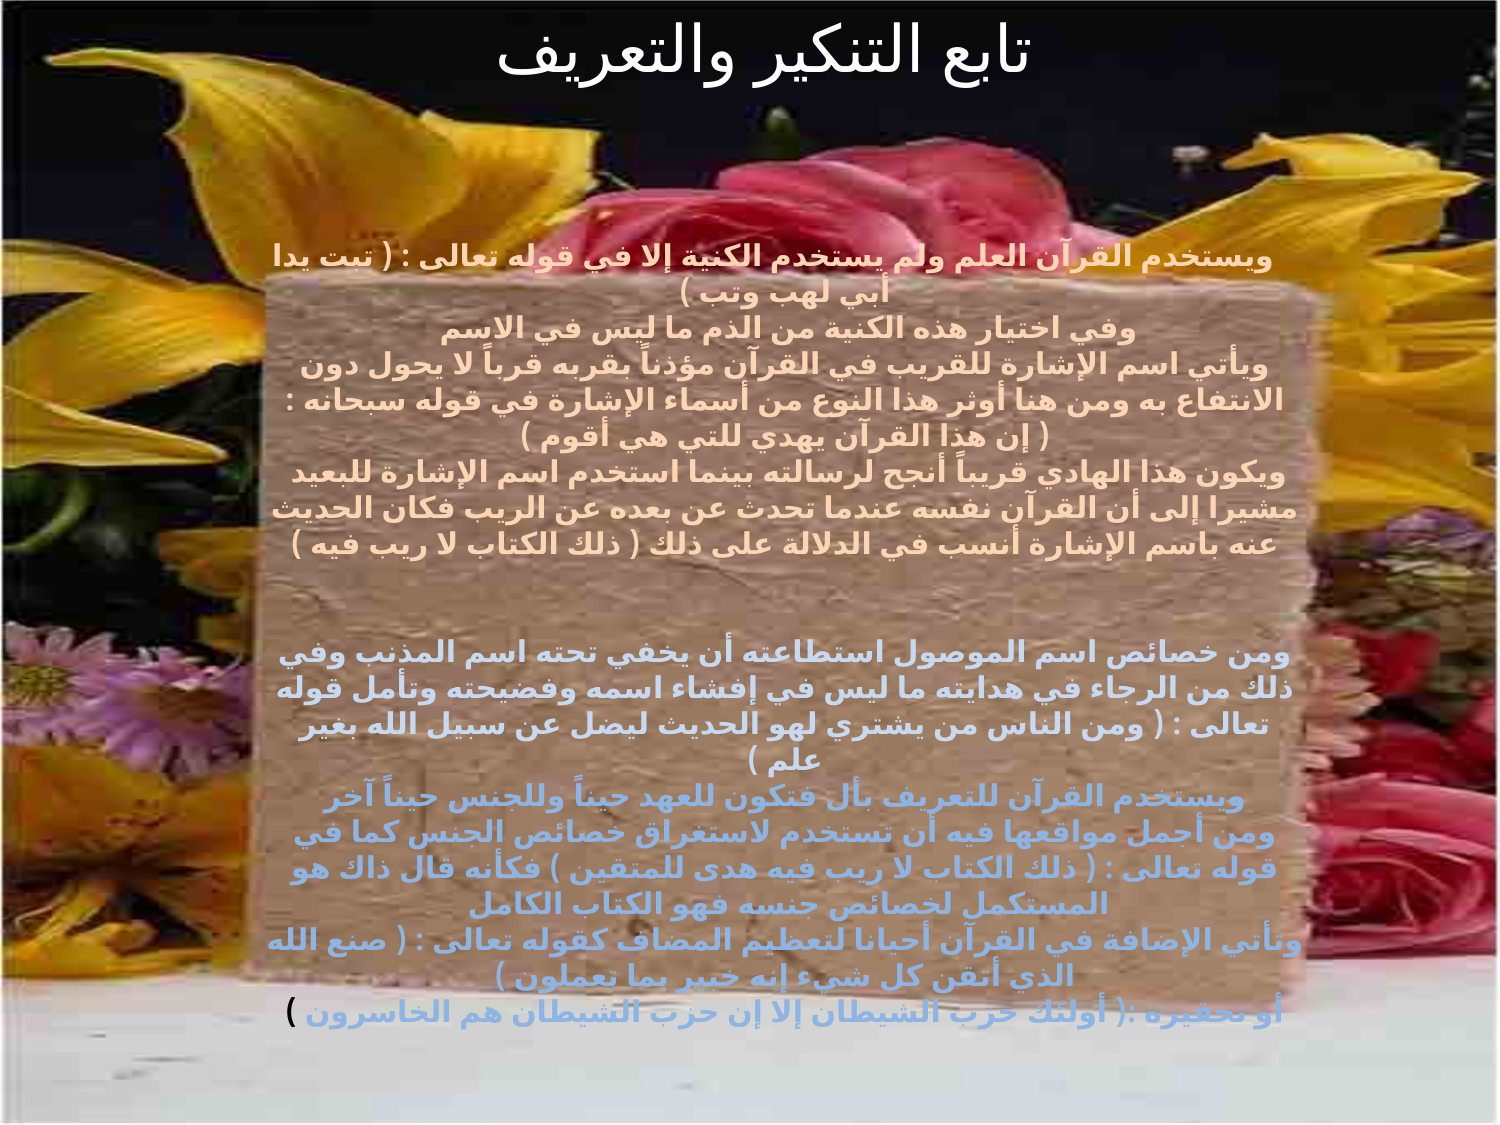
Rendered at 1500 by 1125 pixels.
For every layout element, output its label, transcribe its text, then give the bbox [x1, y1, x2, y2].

subtitle تابع التنكير والتعريف [281, 0, 1231, 94]
picture [0, 0, 1500, 1125]
title ويستخدم القرآن العلم ولم يستخدم الكنية إلا في قوله تعالى : ( تبت يدا أبي لهب وتب ) وفي اختيار هذه الكنية من الذم ما ليس في الاسم ويأتي اسم الإشارة للقريب في القرآن مؤذناً بقربه قرباً لا يحول دون الانتفاع به ومن هنا أوثر هذا النوع من أسماء الإشارة في قوله سبحانه : ( إن هذا القرآن يهدي للتي هي أقوم ) ويكون هذا الهادي قريباً أنجح لرسالته بينما استخدم اسم الإشارة للبعيد مشيرا إلى أن القرآن نفسه عندما تحدث عن بعده عن الريب فكان الحديث عنه باسم الإشارة أنسب في الدلالة على ذلك ( ذلك الكتاب لا ريب فيه ) ومن خصائص اسم الموصول استطاعته أن يخفي تحته اسم المذنب وفي ذلك من الرجاء في هدايته ما ليس في إفشاء اسمه وفضيحته وتأمل قوله تعالى : ( ومن الناس من يشتري لهو الحديث ليضل عن سبيل الله بغير علم ) ويستخدم القرآن للتعريف بأل فتكون للعهد حيناً وللجنس حيناً آخر ومن أجمل مواقعها فيه أن تستخدم لاستغراق خصائص الجنس كما في قوله تعالى : ( ذلك الكتاب لا ريب فيه هدى للمتقين ) فكأنه قال ذاك هو المستكمل لخصائص جنسه فهو الكتاب الكامل وتأتي الإضافة في القرآن أحيانا لتعظيم المضاف كقوله تعالى : ( صنع الله الذي أتقن كل شيء إنه خبير بما تعملون ) أو تحقيره :( أولئك حزب الشيطان إلا إن حزب الشيطان هم الخاسرون ) [246, 175, 1325, 1125]
